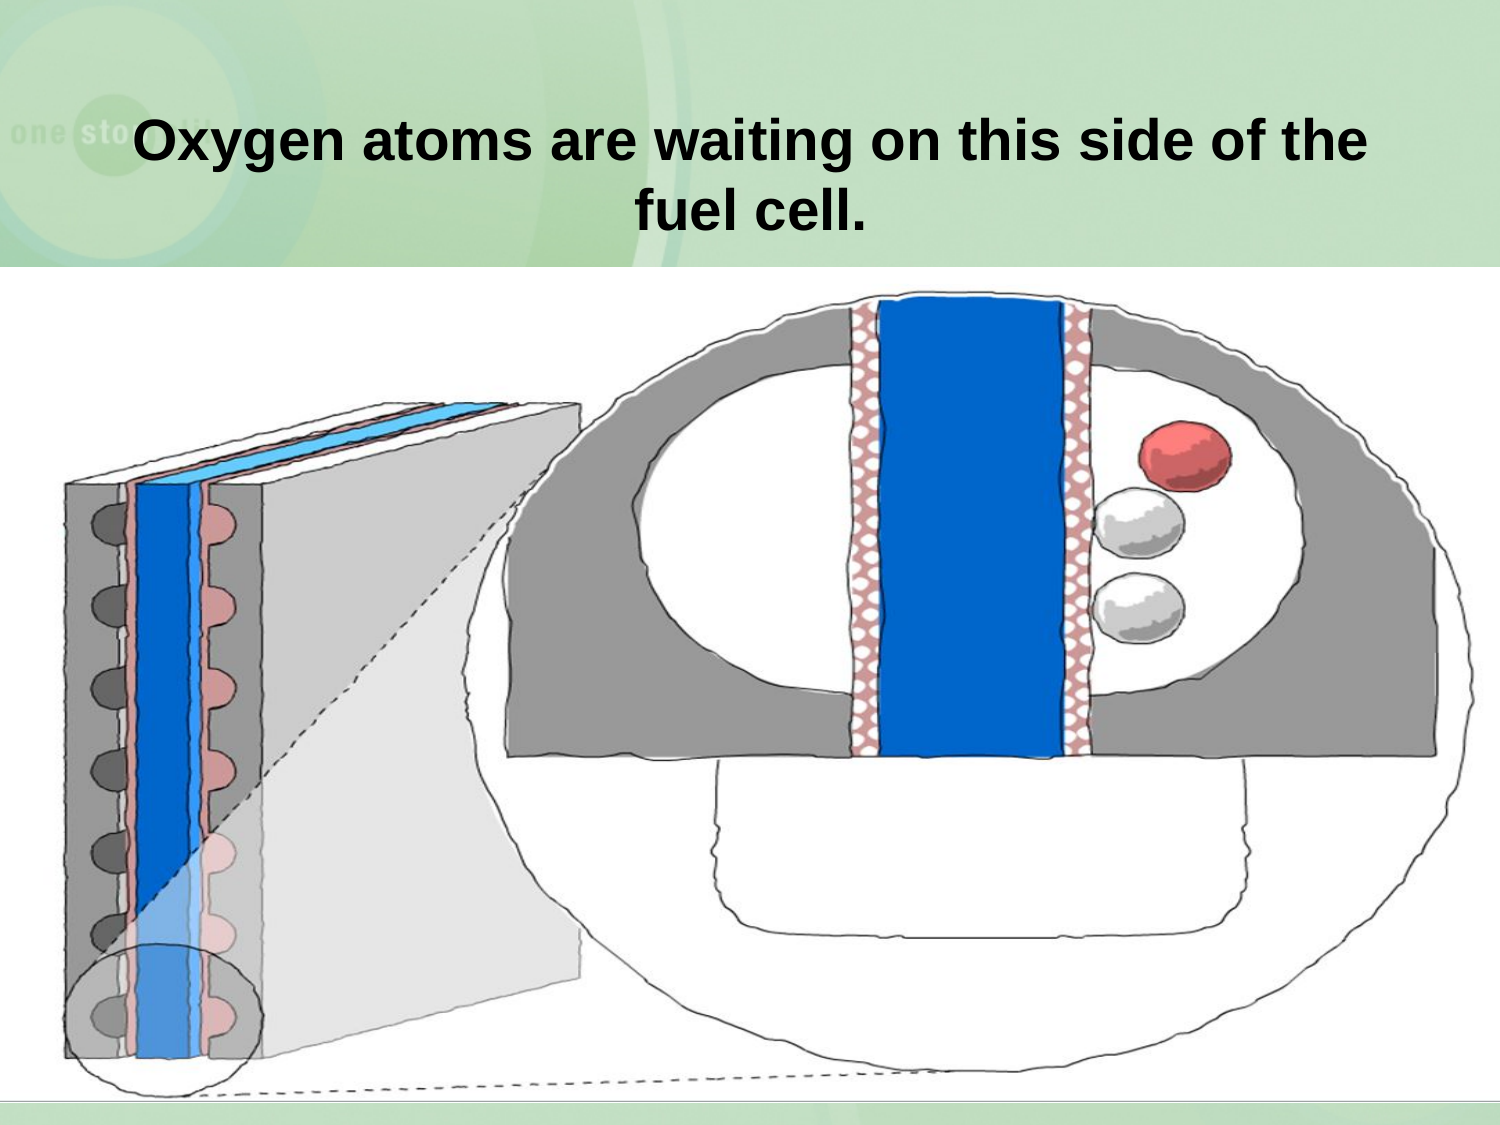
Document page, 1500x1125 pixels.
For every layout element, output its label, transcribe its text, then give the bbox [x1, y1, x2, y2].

picture [0, 0, 1500, 1125]
title Oxygen atoms are waiting on this side of the fuel cell. [76, 78, 1427, 265]
